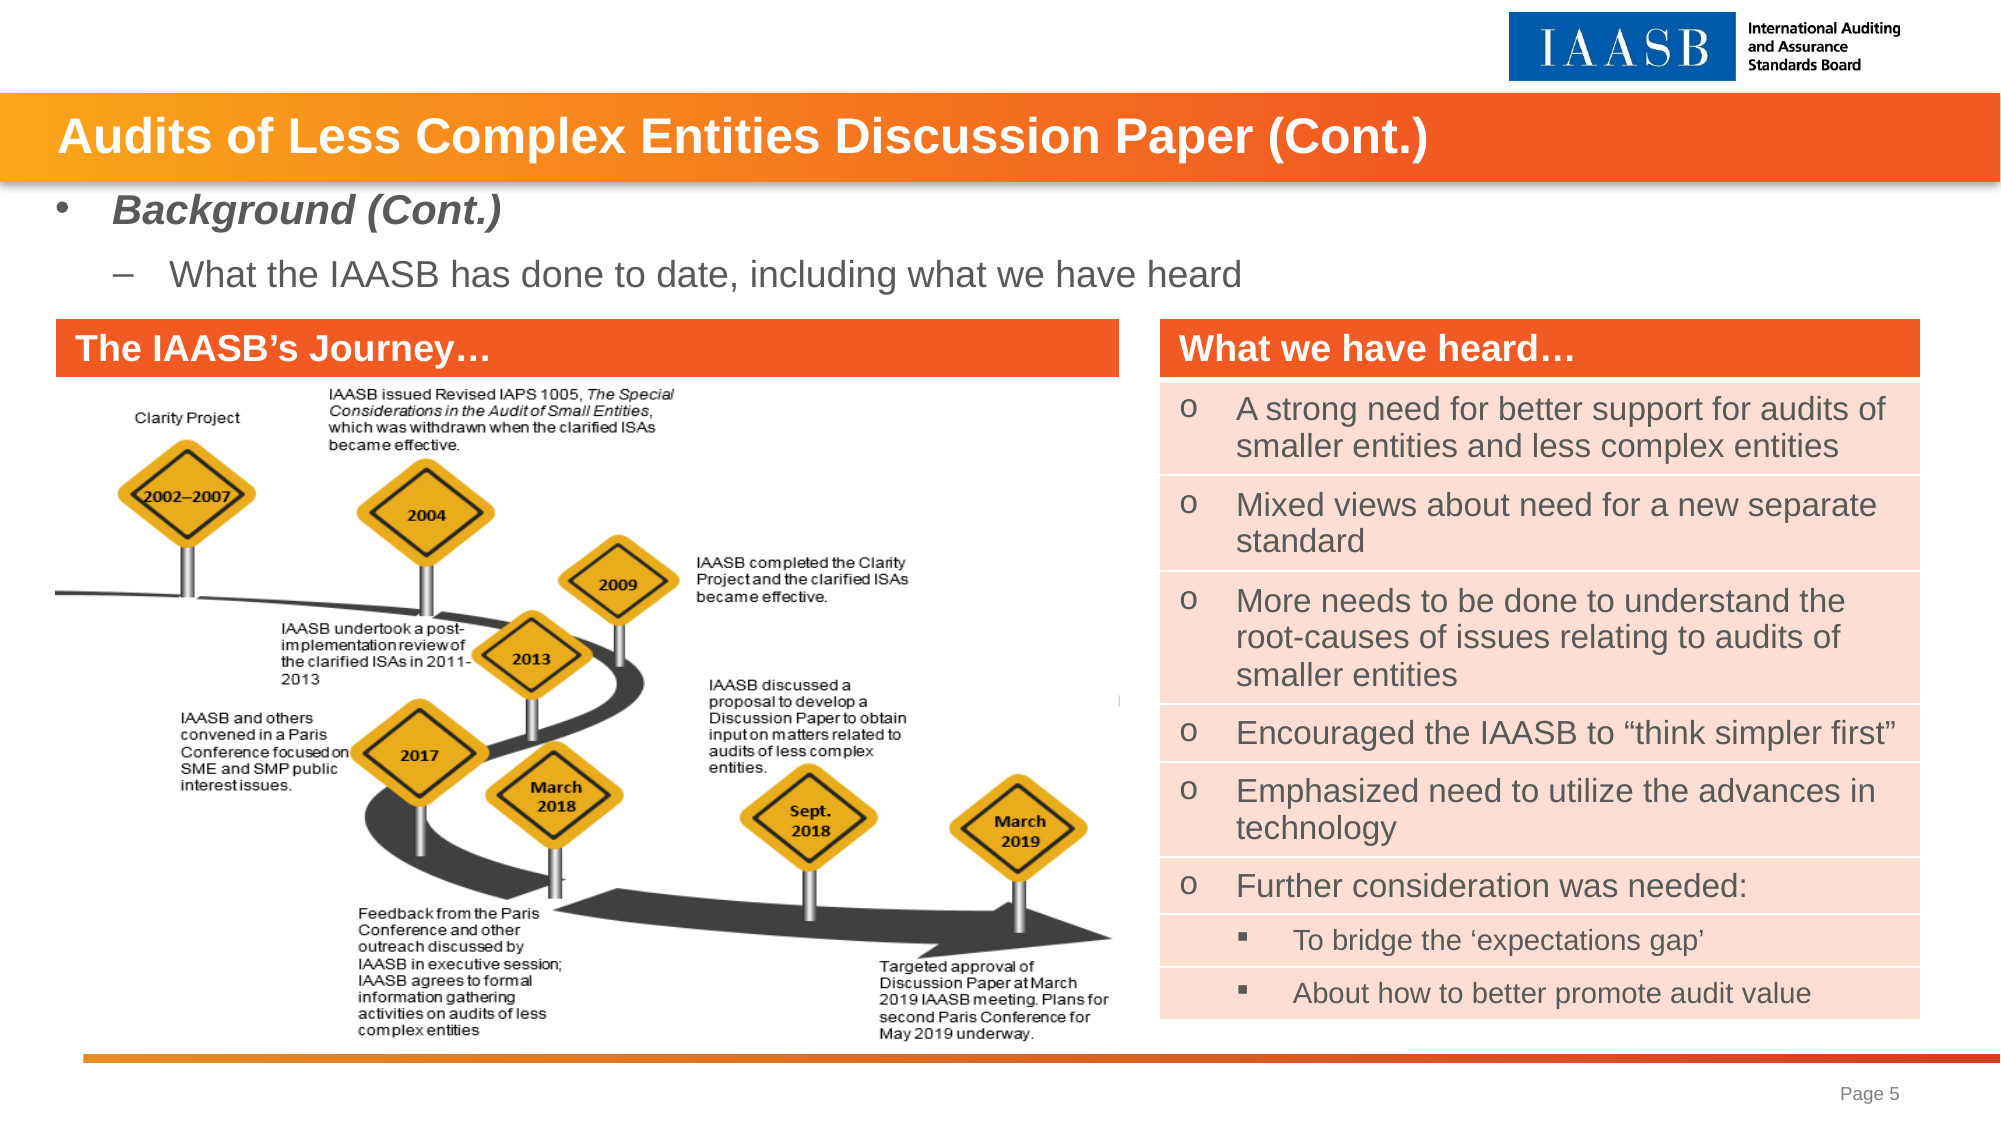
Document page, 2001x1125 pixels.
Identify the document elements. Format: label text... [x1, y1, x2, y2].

table_cell Encouraged the IAASB to “think simpler first” [1160, 705, 1920, 761]
table_cell To bridge the ‘expectations gap’ [1160, 915, 1920, 966]
table_cell A strong need for better support for audits of smaller entities and less complex entities [1160, 383, 1920, 474]
title Audits of Less Complex Entities Discussion Paper (Cont.) [0, 94, 2000, 183]
text_box Page 5 [1558, 1068, 1900, 1118]
table_cell Mixed views about need for a new separate standard [1160, 476, 1920, 570]
table_header The IAASB’s Journey… [56, 319, 1119, 377]
table_cell Further consideration was needed: [1160, 858, 1920, 913]
table_cell About how to better promote audit value [1160, 968, 1920, 1019]
picture [1509, 12, 1900, 81]
table_header What we have heard… [1160, 319, 1920, 377]
table_cell More needs to be done to understand the root-causes of issues relating to audits of smaller entities [1160, 572, 1920, 703]
list Background (Cont.) What the IAASB has done to date, including what we have heard [55, 182, 1886, 300]
picture [54, 382, 1120, 1054]
table_cell Emphasized need to utilize the advances in technology [1160, 763, 1920, 856]
